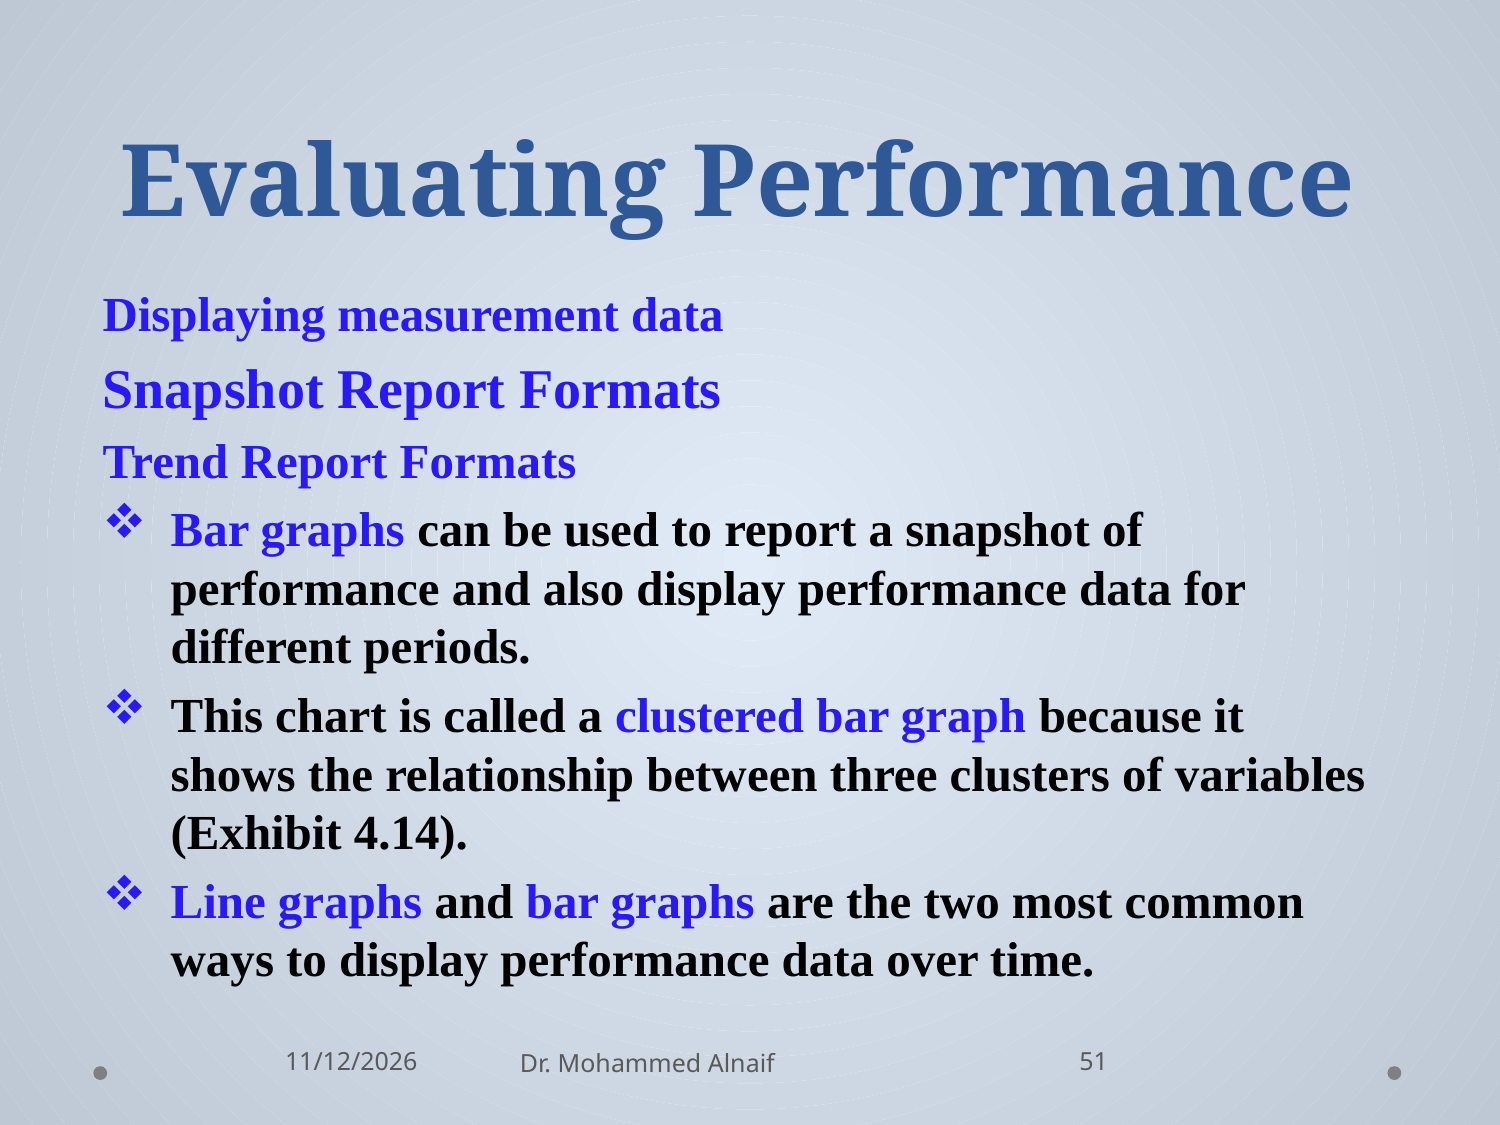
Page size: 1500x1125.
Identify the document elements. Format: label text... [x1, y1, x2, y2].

footer Dr. Mohammed Alnaif [512, 1025, 988, 1100]
slide_number 51 [1074, 1025, 1425, 1100]
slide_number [75, 1025, 425, 1100]
subtitle Displaying measurement data Snapshot Report Formats Trend Report Formats Bar graphs can be used to report a snapshot of performance and also display performance data for different periods. This chart is called a clustered bar graph because it shows the relationship between three clusters of variables (Exhibit 4.14). Line graphs and bar graphs are the two most common ways to display performance data over time. [87, 275, 1388, 1001]
title Evaluating Performance [100, 78, 1376, 244]
